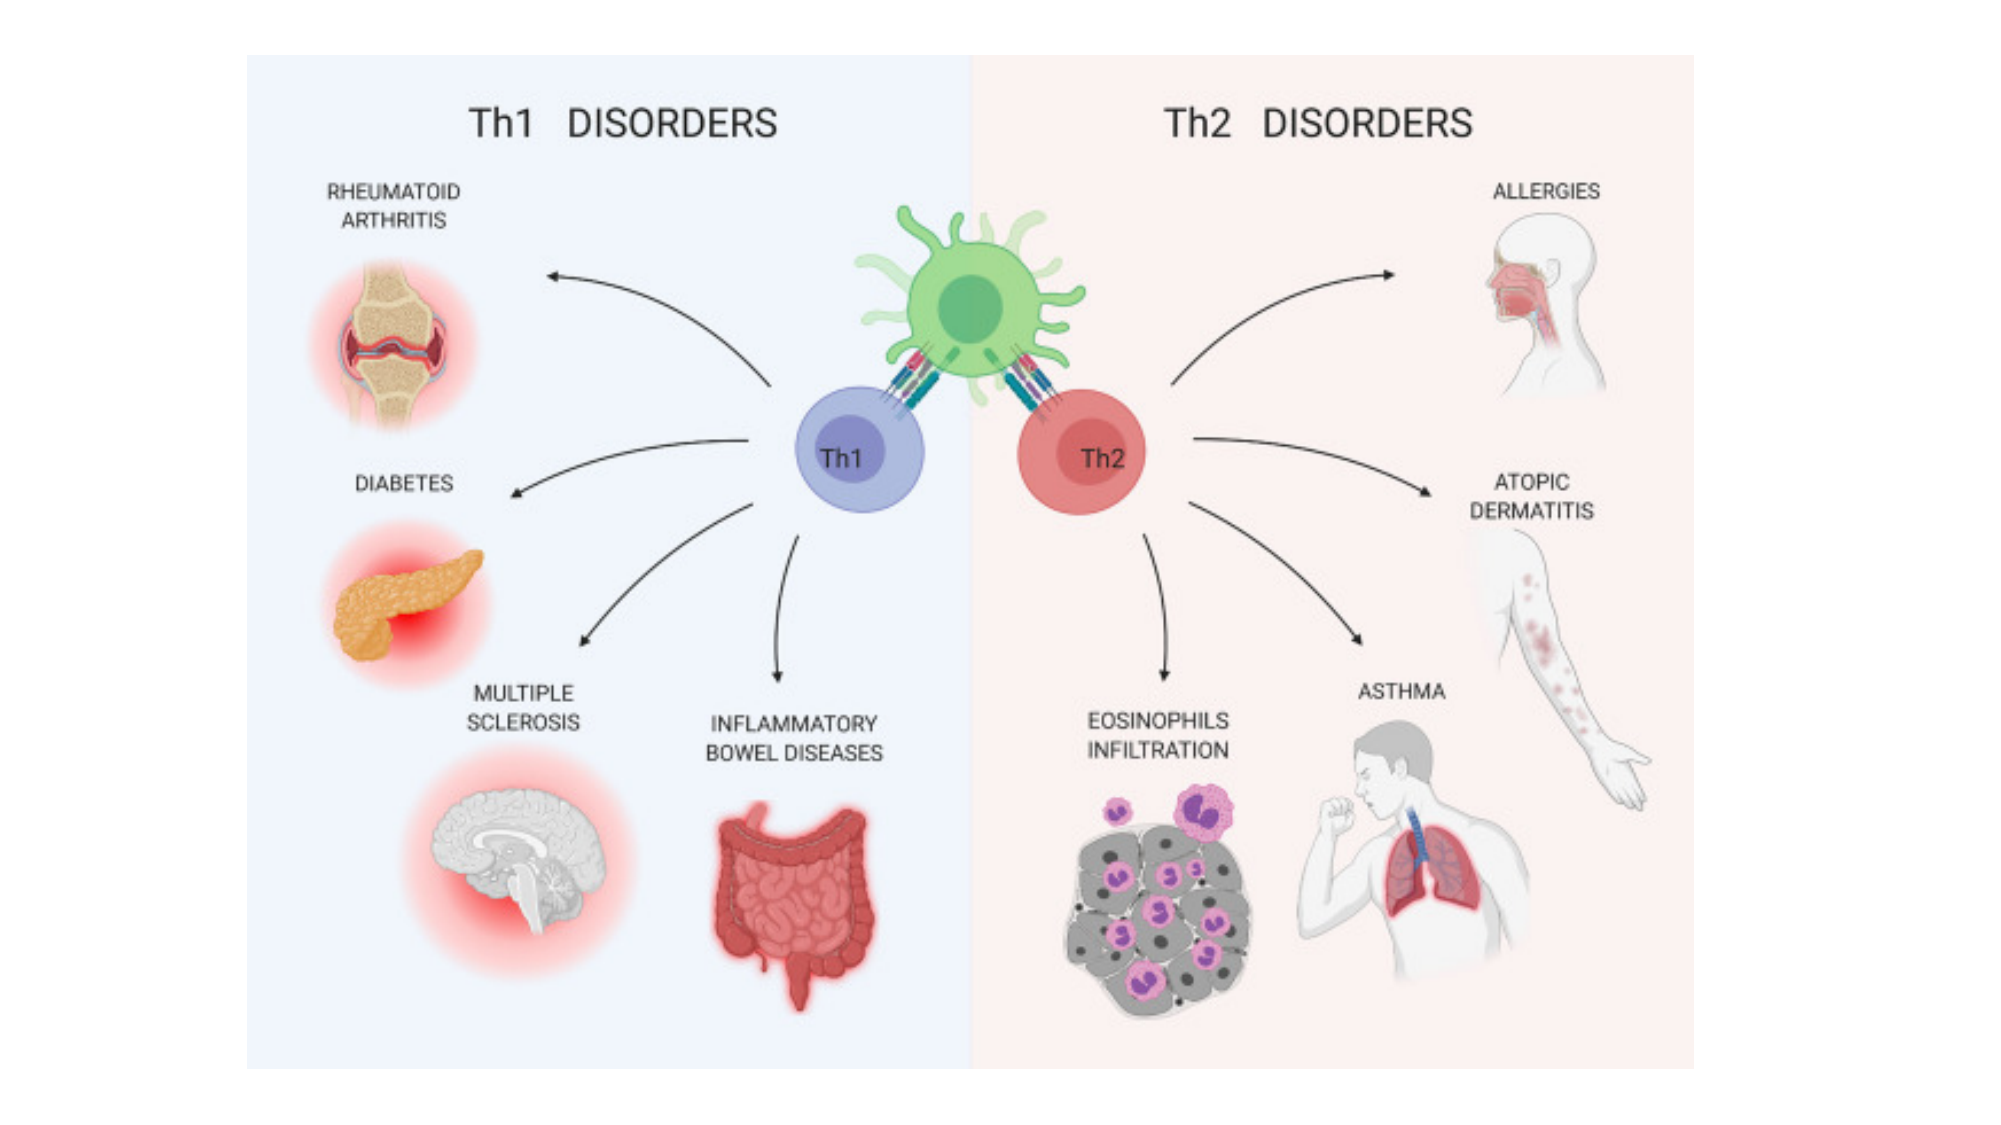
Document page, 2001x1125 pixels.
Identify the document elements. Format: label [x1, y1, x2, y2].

picture [247, 55, 1694, 1069]
